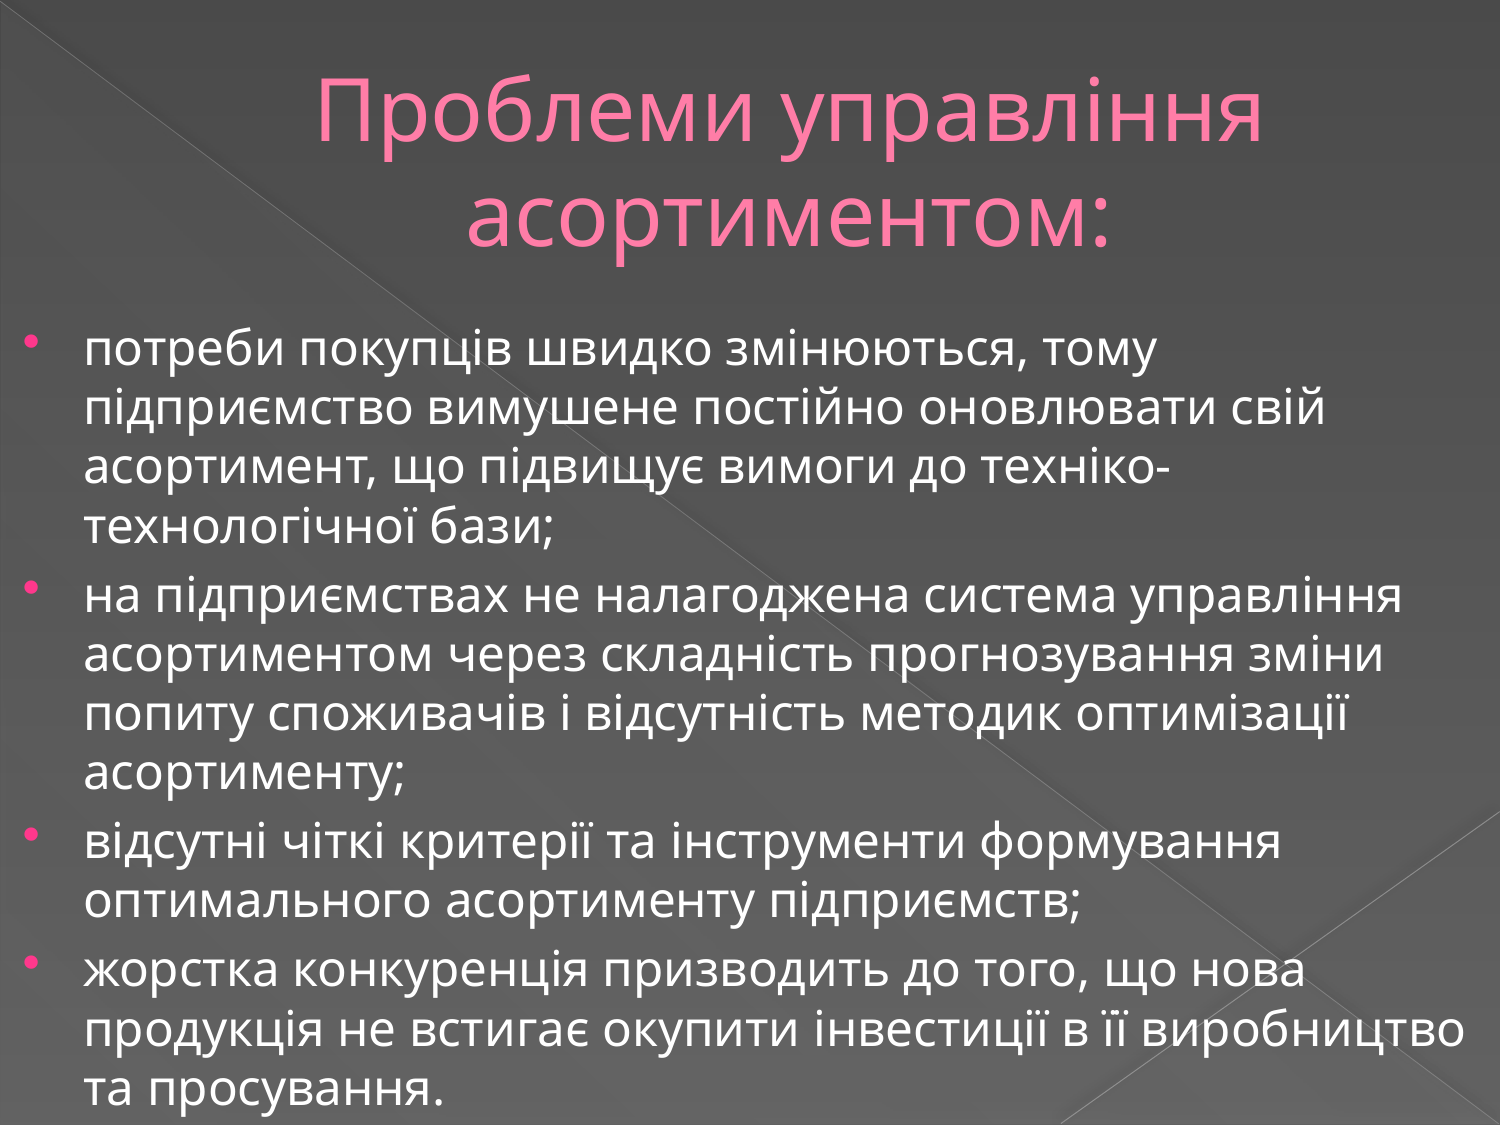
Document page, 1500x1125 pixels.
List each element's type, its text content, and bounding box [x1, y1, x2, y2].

title Проблеми управління асортиментом: [0, 43, 1500, 274]
list потреби покупців швидко змінюються, тому підприємство вимушене постійно оновлювати свій асортимент, що підвищує вимоги до техніко-технологічної бази; на підприємствах не налагоджена система управління асортиментом через складність прогнозування зміни попиту споживачів і відсутність методик оптимізації асортименту; відсутні чіткі критерії та інструменти формування оптимального асортименту підприємств; жорстка конкуренція призводить до того, що нова продукція не встигає окупити інвестиції в її виробництво та просування. [0, 308, 1500, 1125]
